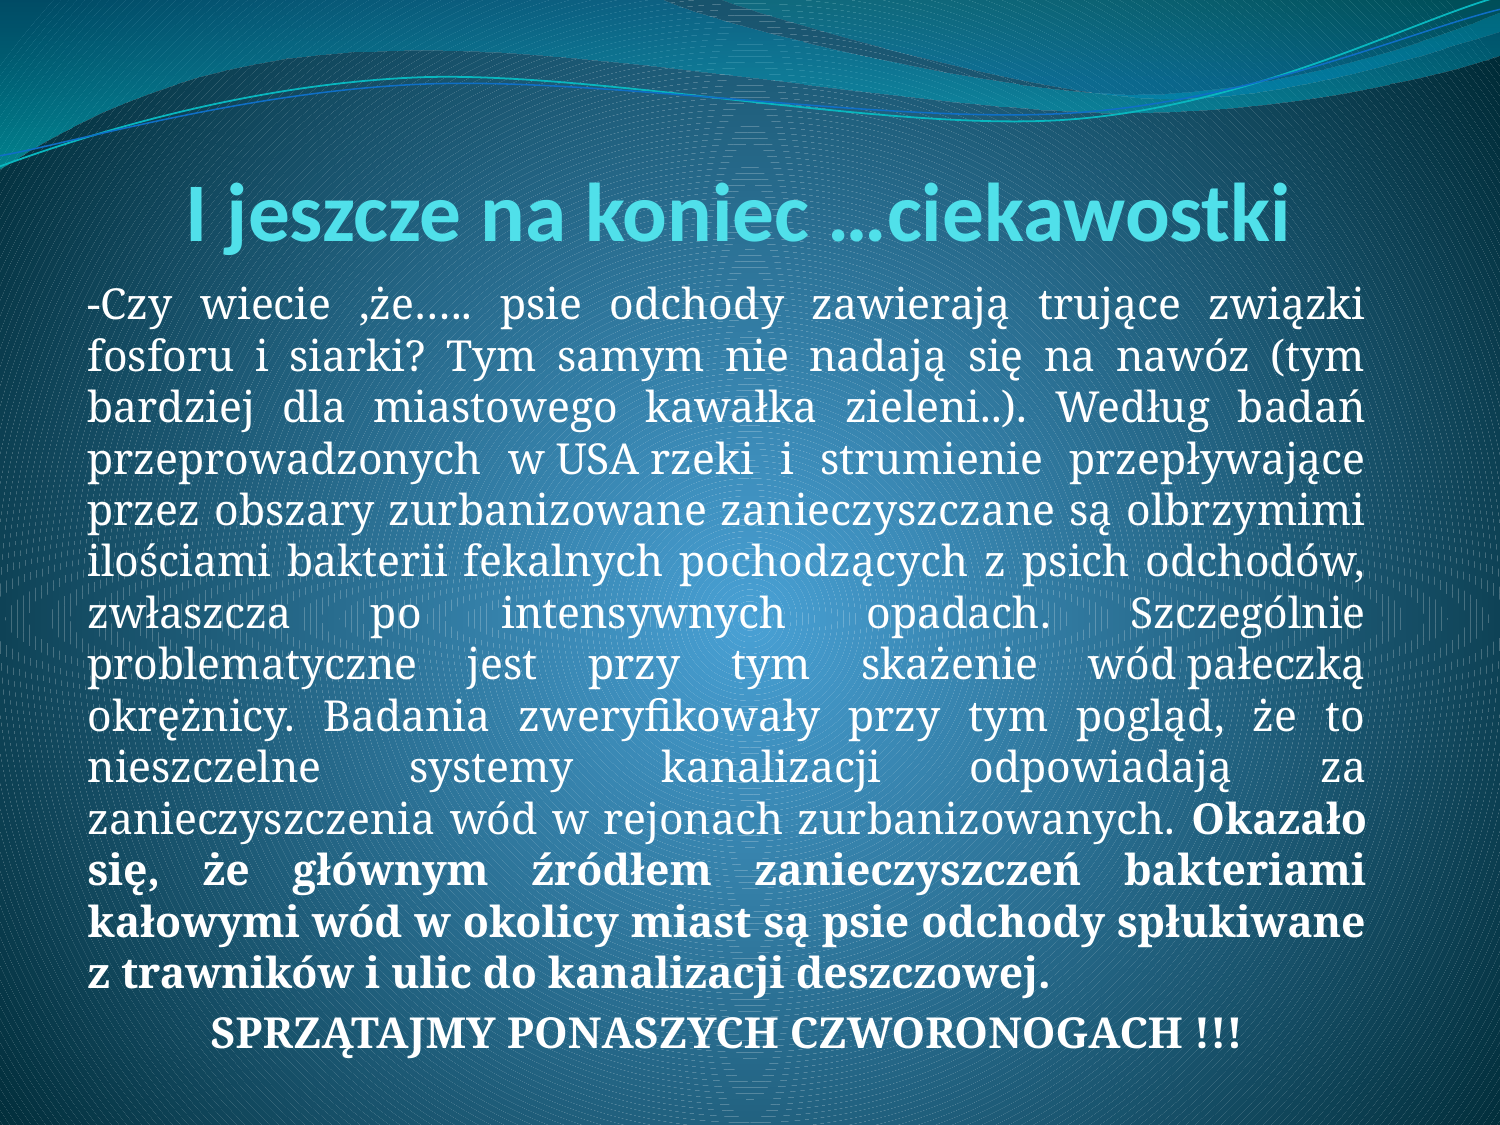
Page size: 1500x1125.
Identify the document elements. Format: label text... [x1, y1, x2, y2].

title I jeszcze na koniec …ciekawostki [105, 82, 1376, 258]
subtitle -Czy wiecie ,że….. psie odchody zawierają trujące związki fosforu i siarki? Tym samym nie nadają się na nawóz (tym bardziej dla miastowego kawałka zieleni..). Według badań przeprowadzonych w USA rzeki i strumienie przepływające przez obszary zurbanizowane zanieczyszczane są olbrzymimi ilościami bakterii fekalnych pochodzących z psich odchodów, zwłaszcza po intensywnych opadach. Szczególnie problematyczne jest przy tym skażenie wód pałeczką okrężnicy. Badania zweryfikowały przy tym pogląd, że to nieszczelne systemy kanalizacji odpowiadają za zanieczyszczenia wód w rejonach zurbanizowanych. Okazało się, że głównym źródłem zanieczyszczeń bakteriami kałowymi wód w okolicy miast są psie odchody spłukiwane z trawników i ulic do kanalizacji deszczowej. SPRZĄTAJMY PONASZYCH CZWORONOGACH !!! [87, 269, 1376, 1090]
